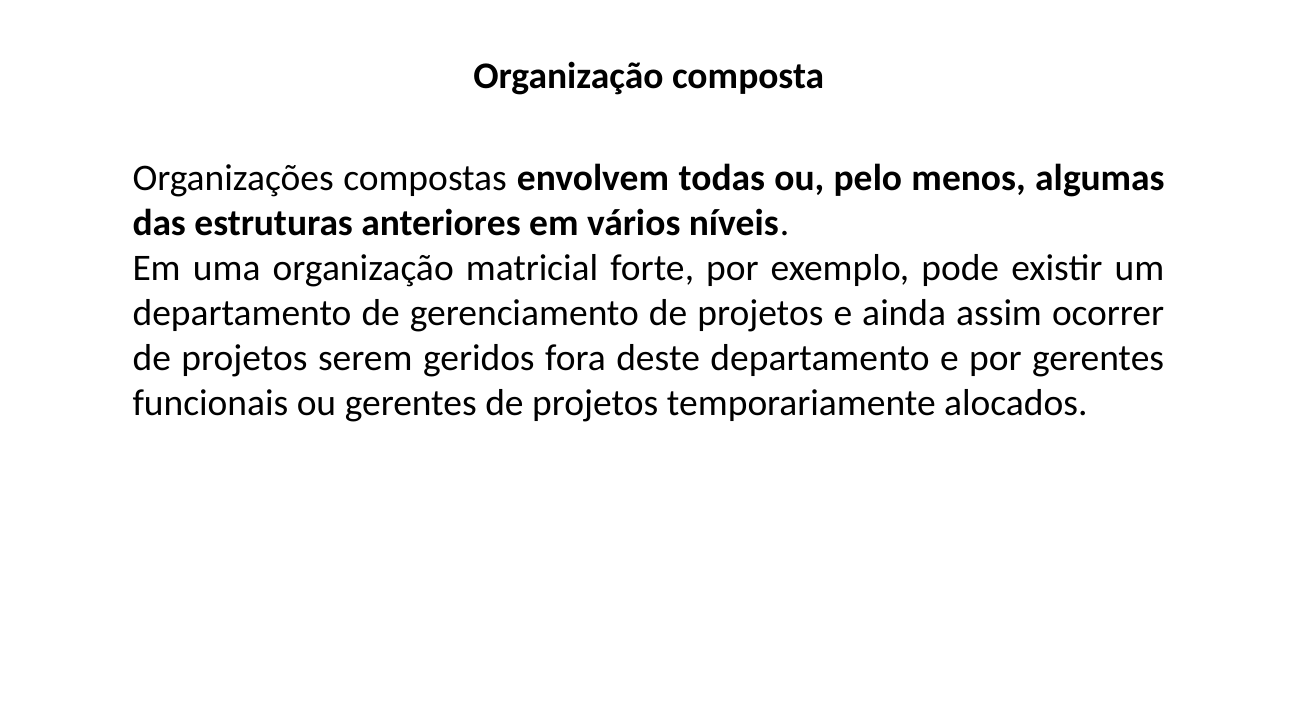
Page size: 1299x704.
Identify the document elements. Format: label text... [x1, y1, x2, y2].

text_box Organizações compostas envolvem todas ou, pelo menos, algumas das estruturas anteriores em vários níveis. Em uma organização matricial forte, por exemplo, pode existir um departamento de gerenciamento de projetos e ainda assim ocorrer de projetos serem geridos fora deste departamento e por gerentes funcionais ou gerentes de projetos temporariamente alocados. [117, 145, 1181, 433]
text_box [43, 155, 1240, 704]
text_box Organização composta [0, 43, 1299, 104]
